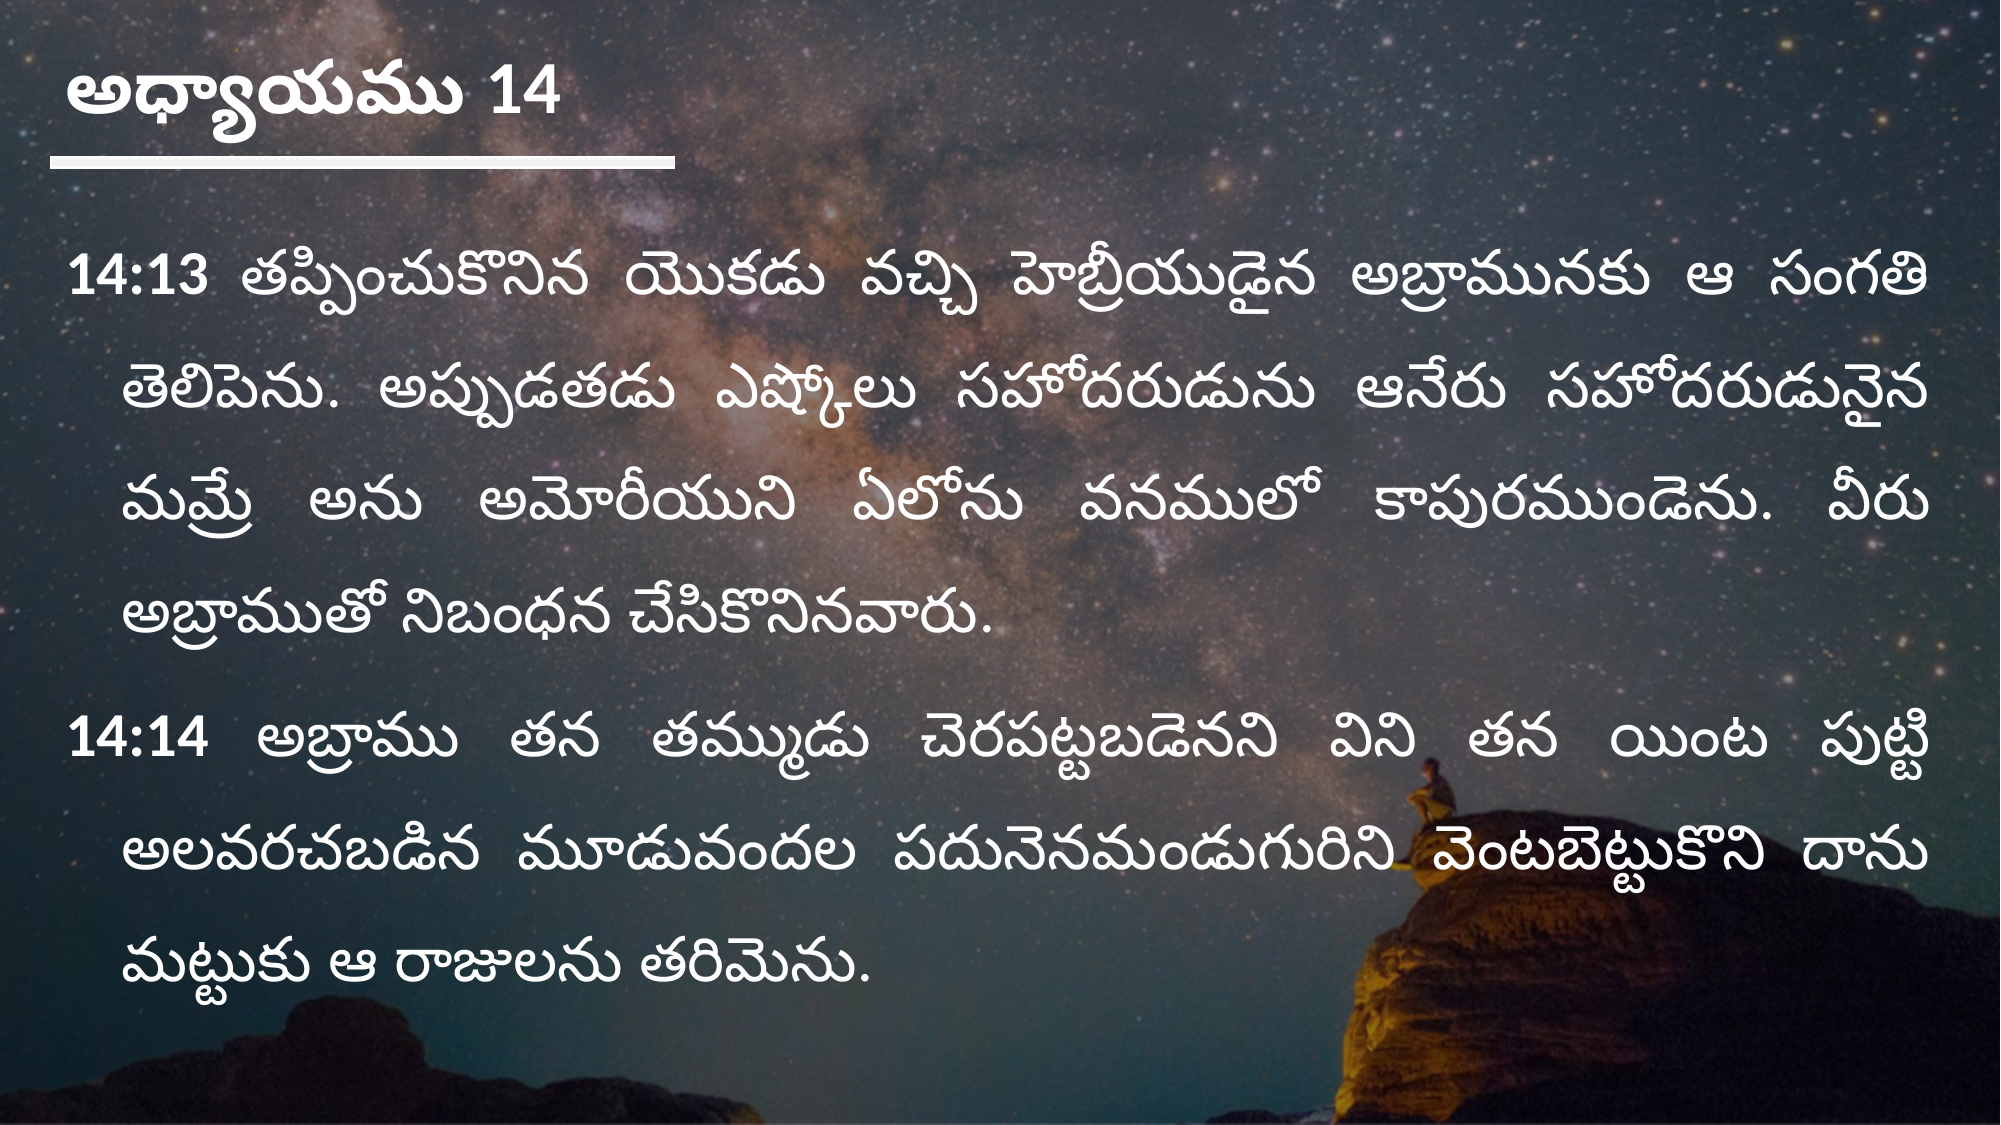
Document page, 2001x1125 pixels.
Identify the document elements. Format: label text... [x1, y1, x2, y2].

list 14:13 తప్పించుకొనిన యొకడు వచ్చి హెబ్రీయుడైన అబ్రామునకు ఆ సంగతి తెలిపెను. అప్పుడతడు ఎష్కోలు సహోదరుడును ఆనేరు సహోదరుడునైన మమ్రే అను అమోరీయుని ఏలోను వనములో కాపురముండెను. వీరు అబ్రాముతో నిబంధన చేసికొనినవారు. 14:14 అబ్రాము తన తమ్ముడు చెరపట్టబడెనని విని తన యింట పుట్టి అలవరచబడిన మూడువందల పదునెనమండుగురిని వెంటబెట్టుకొని దాను మట్టుకు ఆ రాజులను తరిమెను. [50, 187, 1946, 1063]
picture [0, 0, 2000, 1125]
title అధ్యాయము 14 [50, 0, 1925, 167]
